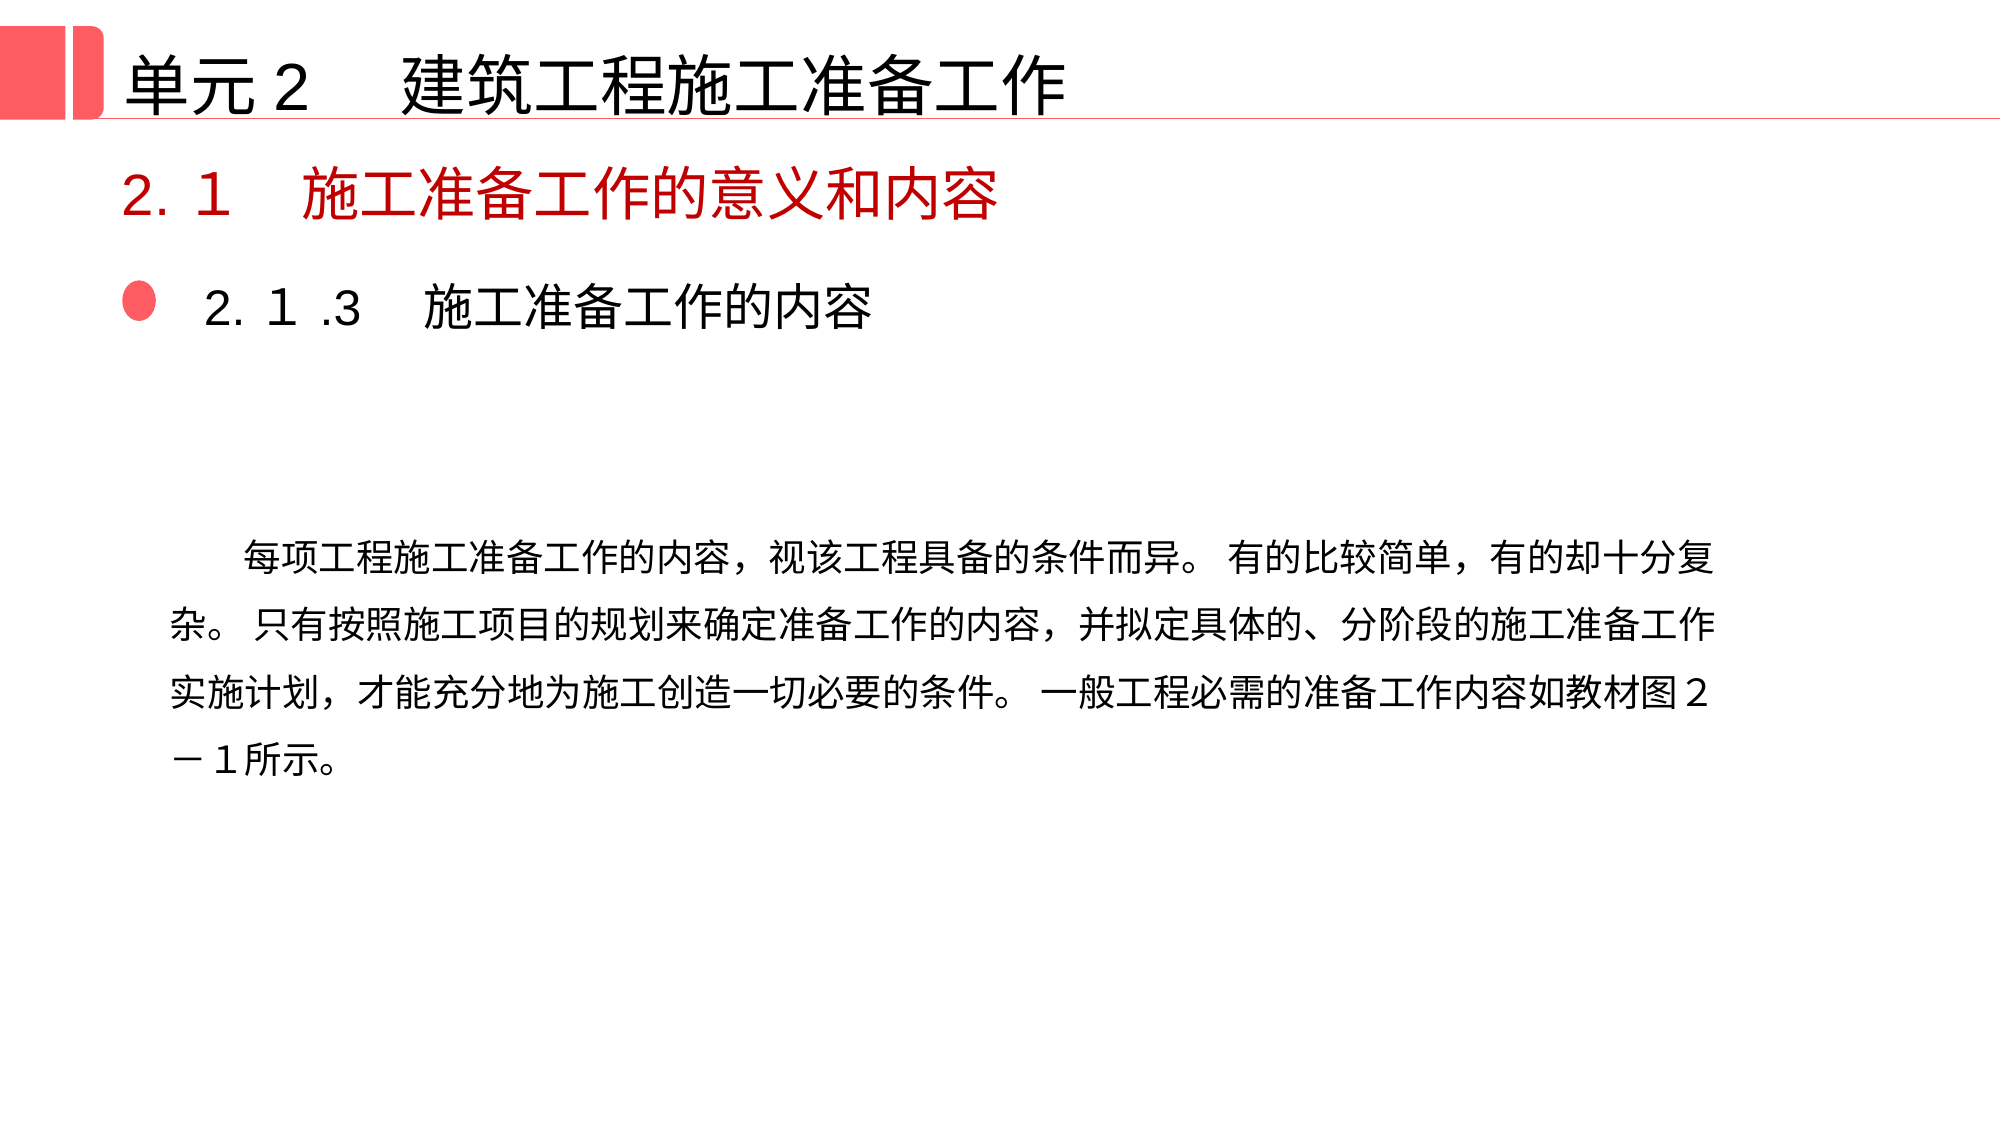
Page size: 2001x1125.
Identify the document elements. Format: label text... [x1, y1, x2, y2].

text_box 每项工程施工准备工作的内容，视该工程具备的条件而异。 有的比较简单，有的却十分复杂。 只有按照施工项目的规划来确定准备工作的内容，并拟定具体的、分阶段的施工准备工作实施计划，才能充分地为施工创造一切必要的条件。 一般工程必需的准备工作内容如教材图２－１所示。 [154, 503, 1755, 789]
text_box 2.１.3 施工准备工作的内容 [189, 268, 1177, 344]
list 单元2 建筑工程施工准备工作 [108, 12, 1891, 122]
text_box [122, 280, 156, 321]
text_box 2.１ 施工准备工作的意义和内容 [106, 149, 1015, 235]
